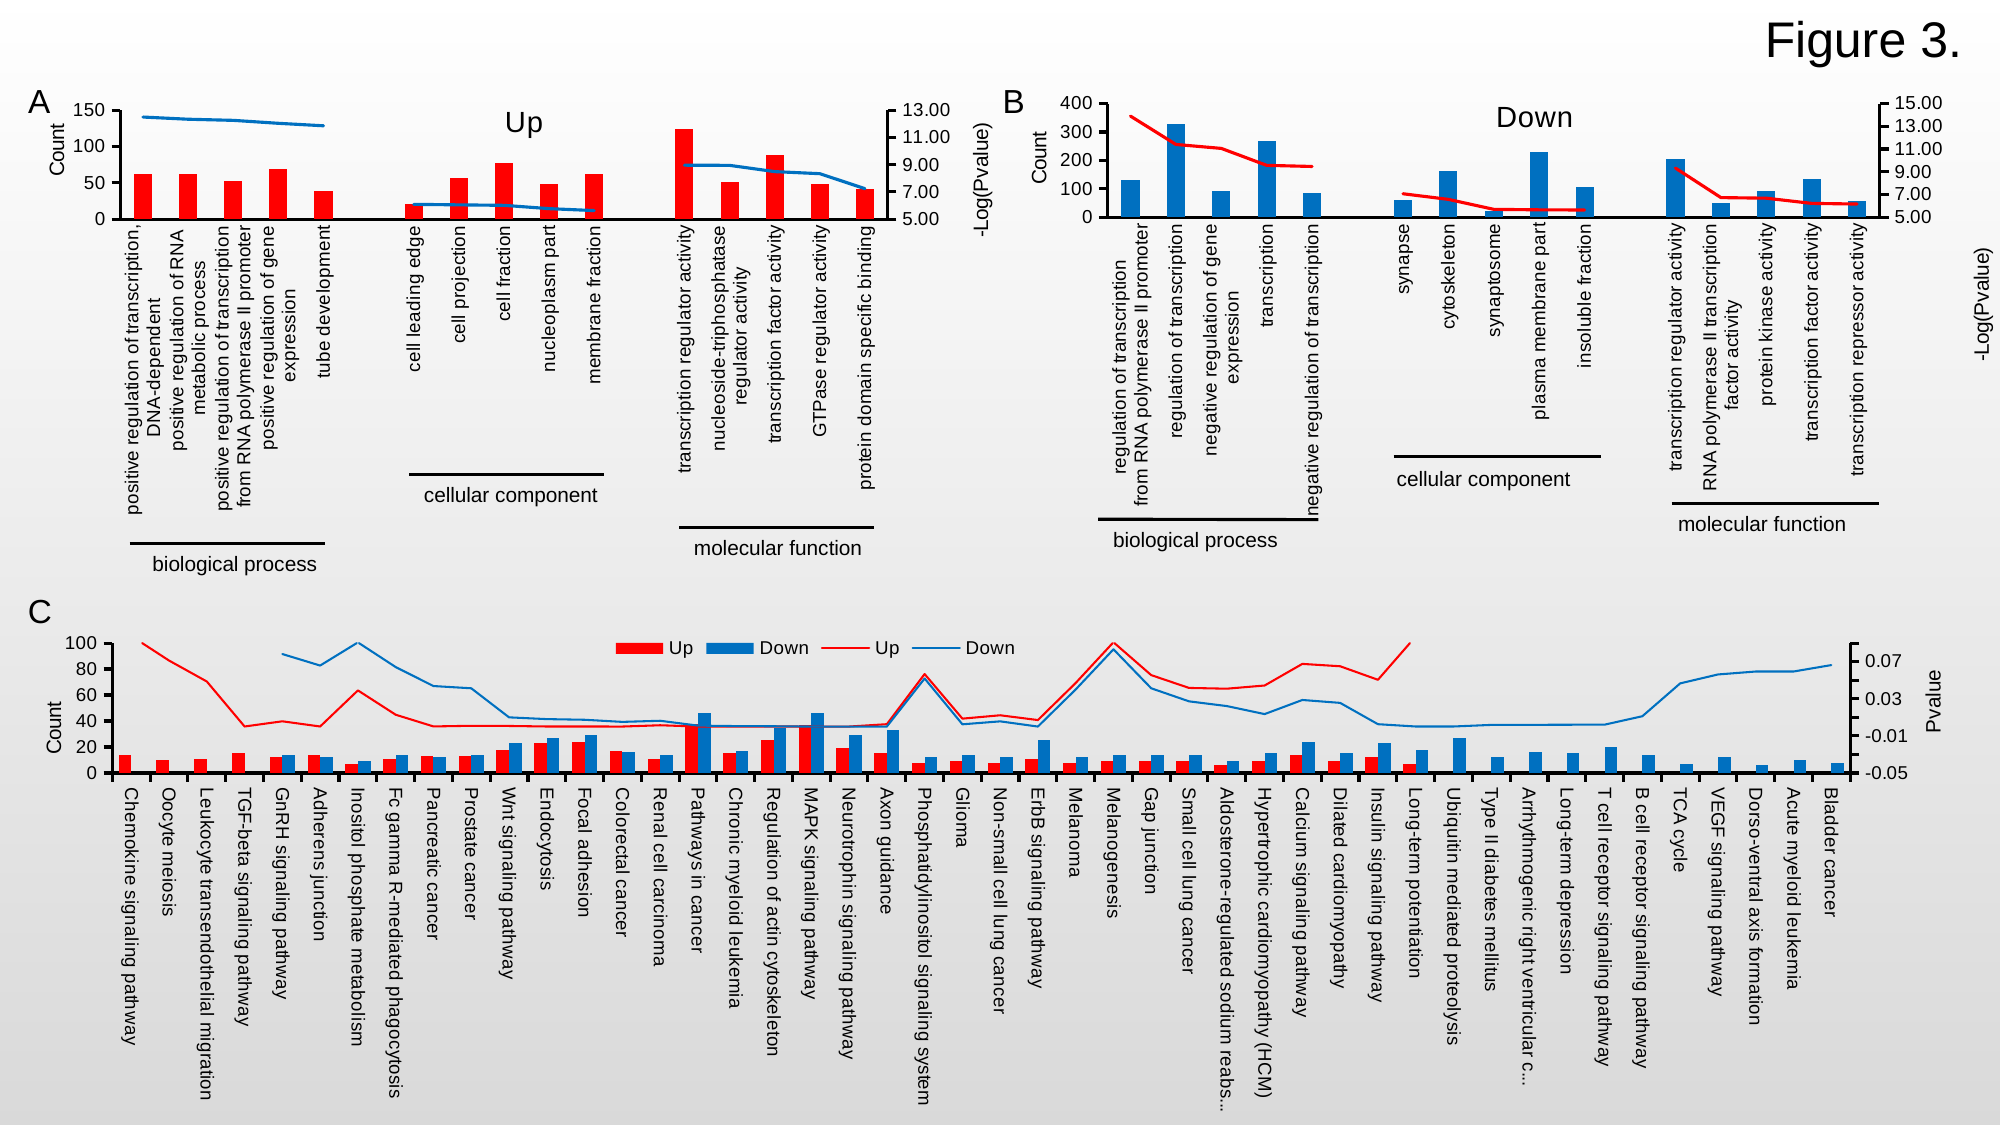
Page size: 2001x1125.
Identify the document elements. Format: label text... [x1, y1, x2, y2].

text_box Figure 3. [1750, 0, 1988, 72]
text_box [13, 72, 2000, 1110]
